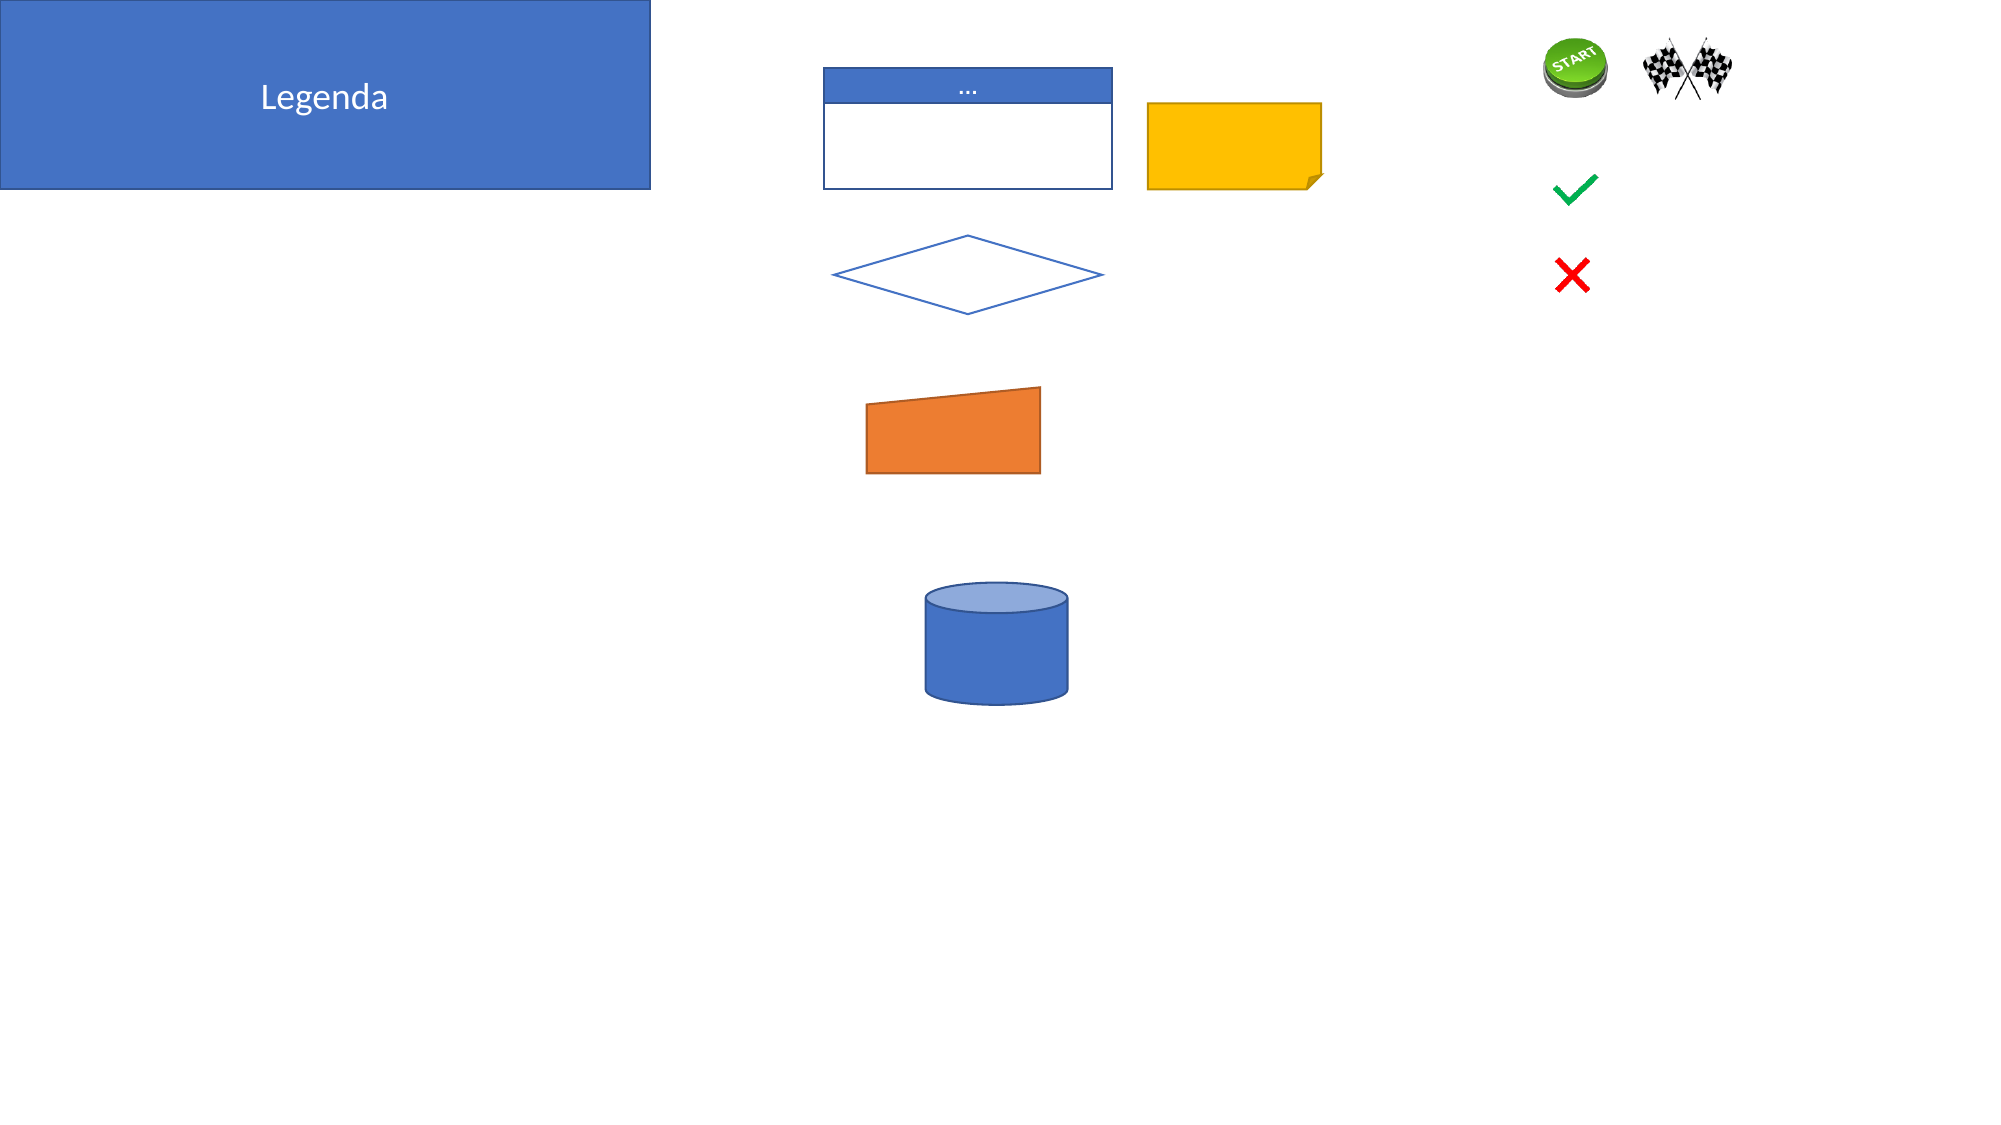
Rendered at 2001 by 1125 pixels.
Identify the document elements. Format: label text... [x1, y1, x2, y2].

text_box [823, 68, 1113, 190]
picture [1547, 250, 1596, 299]
picture [1643, 37, 1732, 100]
picture [1551, 165, 1599, 213]
text_box [865, 386, 1042, 475]
text_box [1146, 102, 1325, 191]
text_box [830, 234, 1106, 316]
text_box [924, 581, 1069, 706]
picture [1539, 32, 1611, 104]
text_box Legenda [0, 0, 651, 190]
